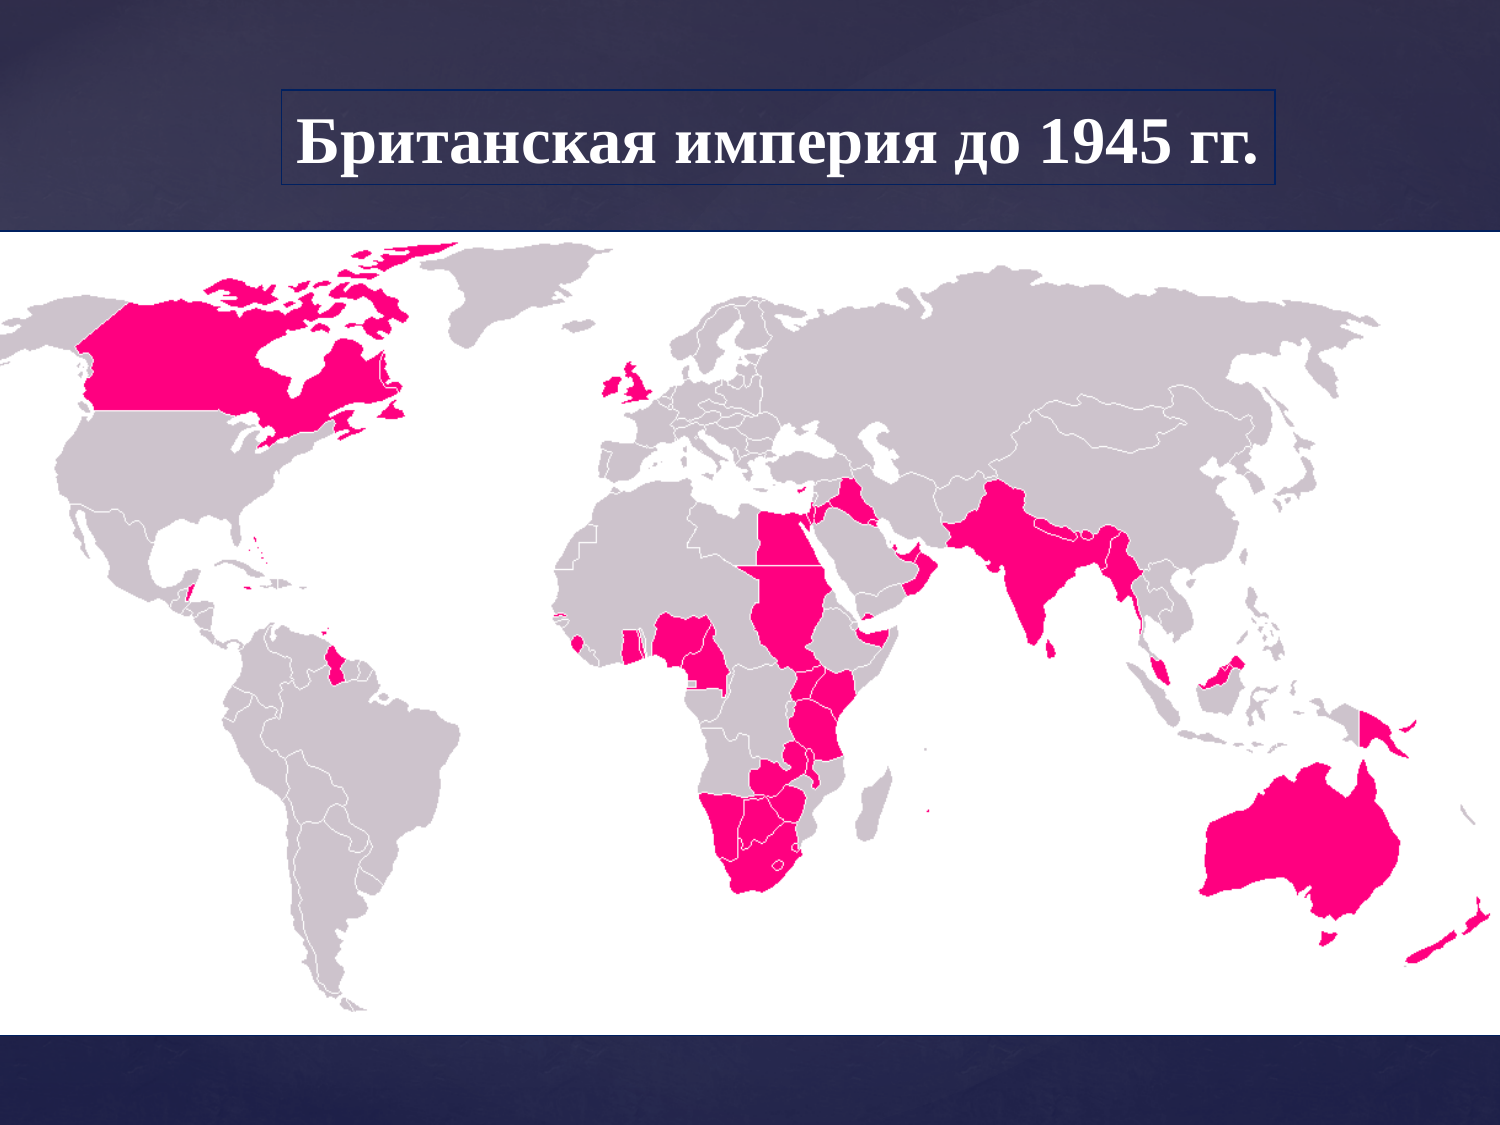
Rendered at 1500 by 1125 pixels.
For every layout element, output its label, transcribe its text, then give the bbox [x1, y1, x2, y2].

text_box Британская империя до 1945 гг. [281, 89, 1276, 185]
picture [0, 231, 1500, 1036]
